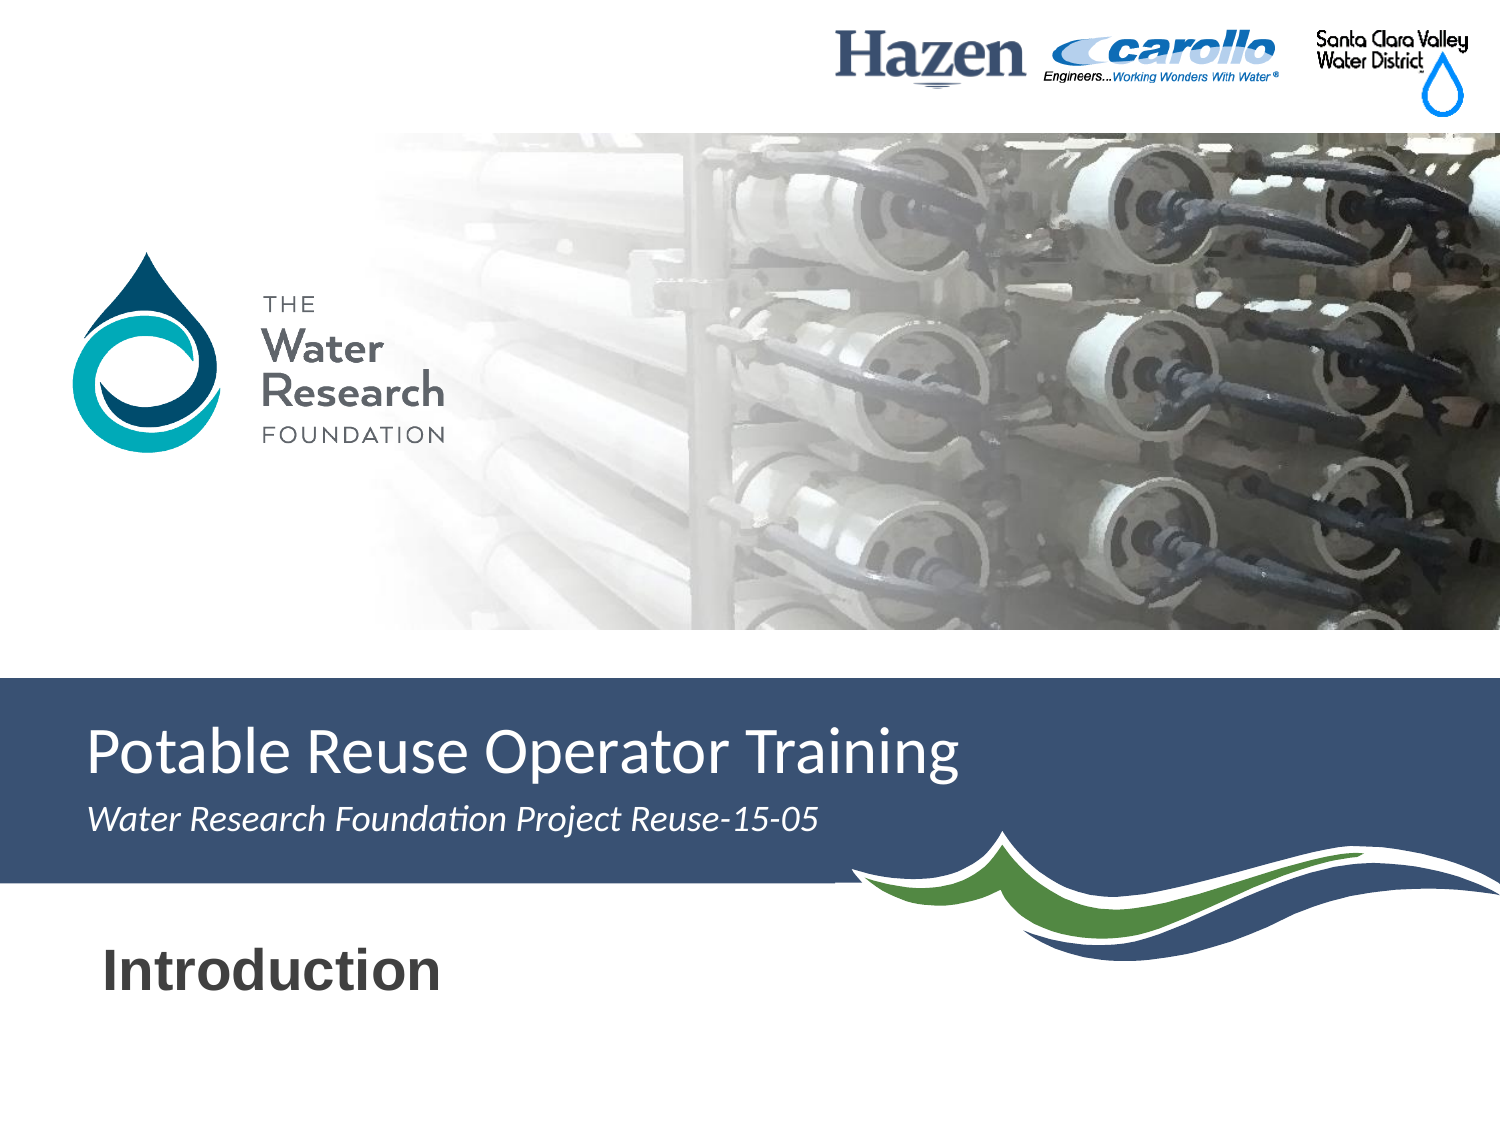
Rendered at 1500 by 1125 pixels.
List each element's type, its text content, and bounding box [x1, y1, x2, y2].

picture [835, 30, 1027, 89]
picture [1043, 29, 1279, 83]
title Introduction [102, 933, 1049, 1012]
picture [1315, 25, 1470, 119]
picture [39, 133, 1500, 630]
